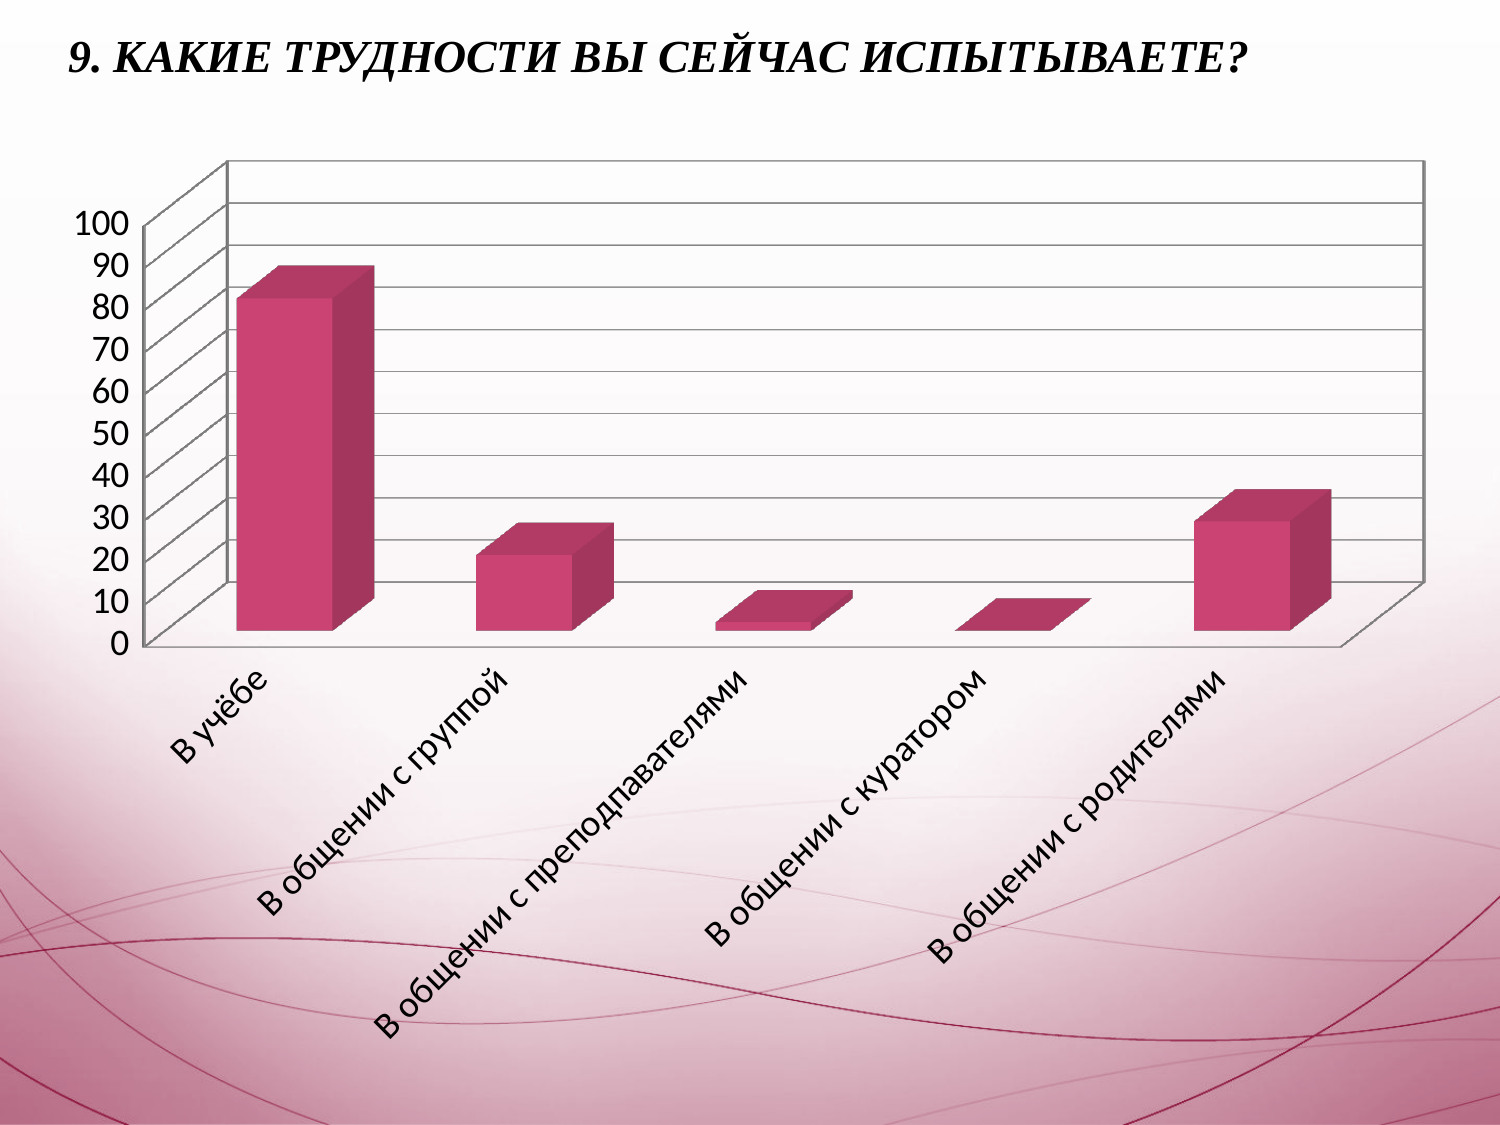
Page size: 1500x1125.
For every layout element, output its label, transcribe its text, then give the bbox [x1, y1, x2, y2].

subtitle 9. Какие трудности Вы сейчас испытываете? [53, 19, 1436, 136]
subtitle 9. Какие трудности Вы сейчас испытываете? [53, 1090, 1436, 1094]
chart [29, 136, 1459, 1083]
